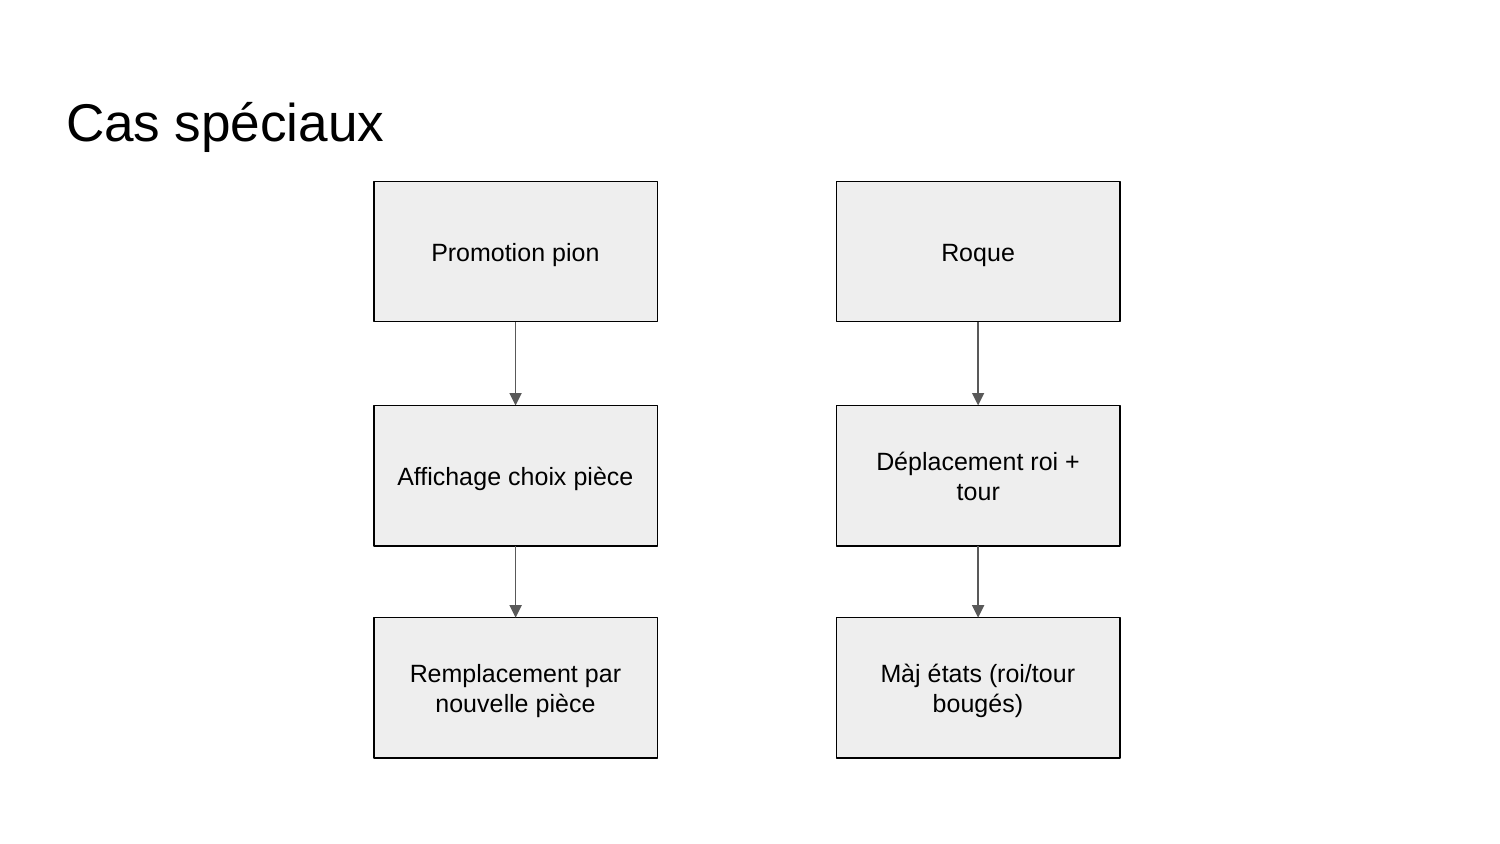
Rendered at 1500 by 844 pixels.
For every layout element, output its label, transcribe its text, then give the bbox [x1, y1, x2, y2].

text_box Remplacement par nouvelle pièce [373, 617, 658, 758]
text_box Roque [836, 181, 1120, 322]
text_box Promotion pion [373, 181, 658, 322]
text_box Màj états (roi/tour bougés) [836, 617, 1120, 758]
text_box Déplacement roi + tour [836, 405, 1120, 546]
title Cas spéciaux [51, 72, 1449, 167]
text_box Affichage choix pièce [373, 405, 658, 546]
